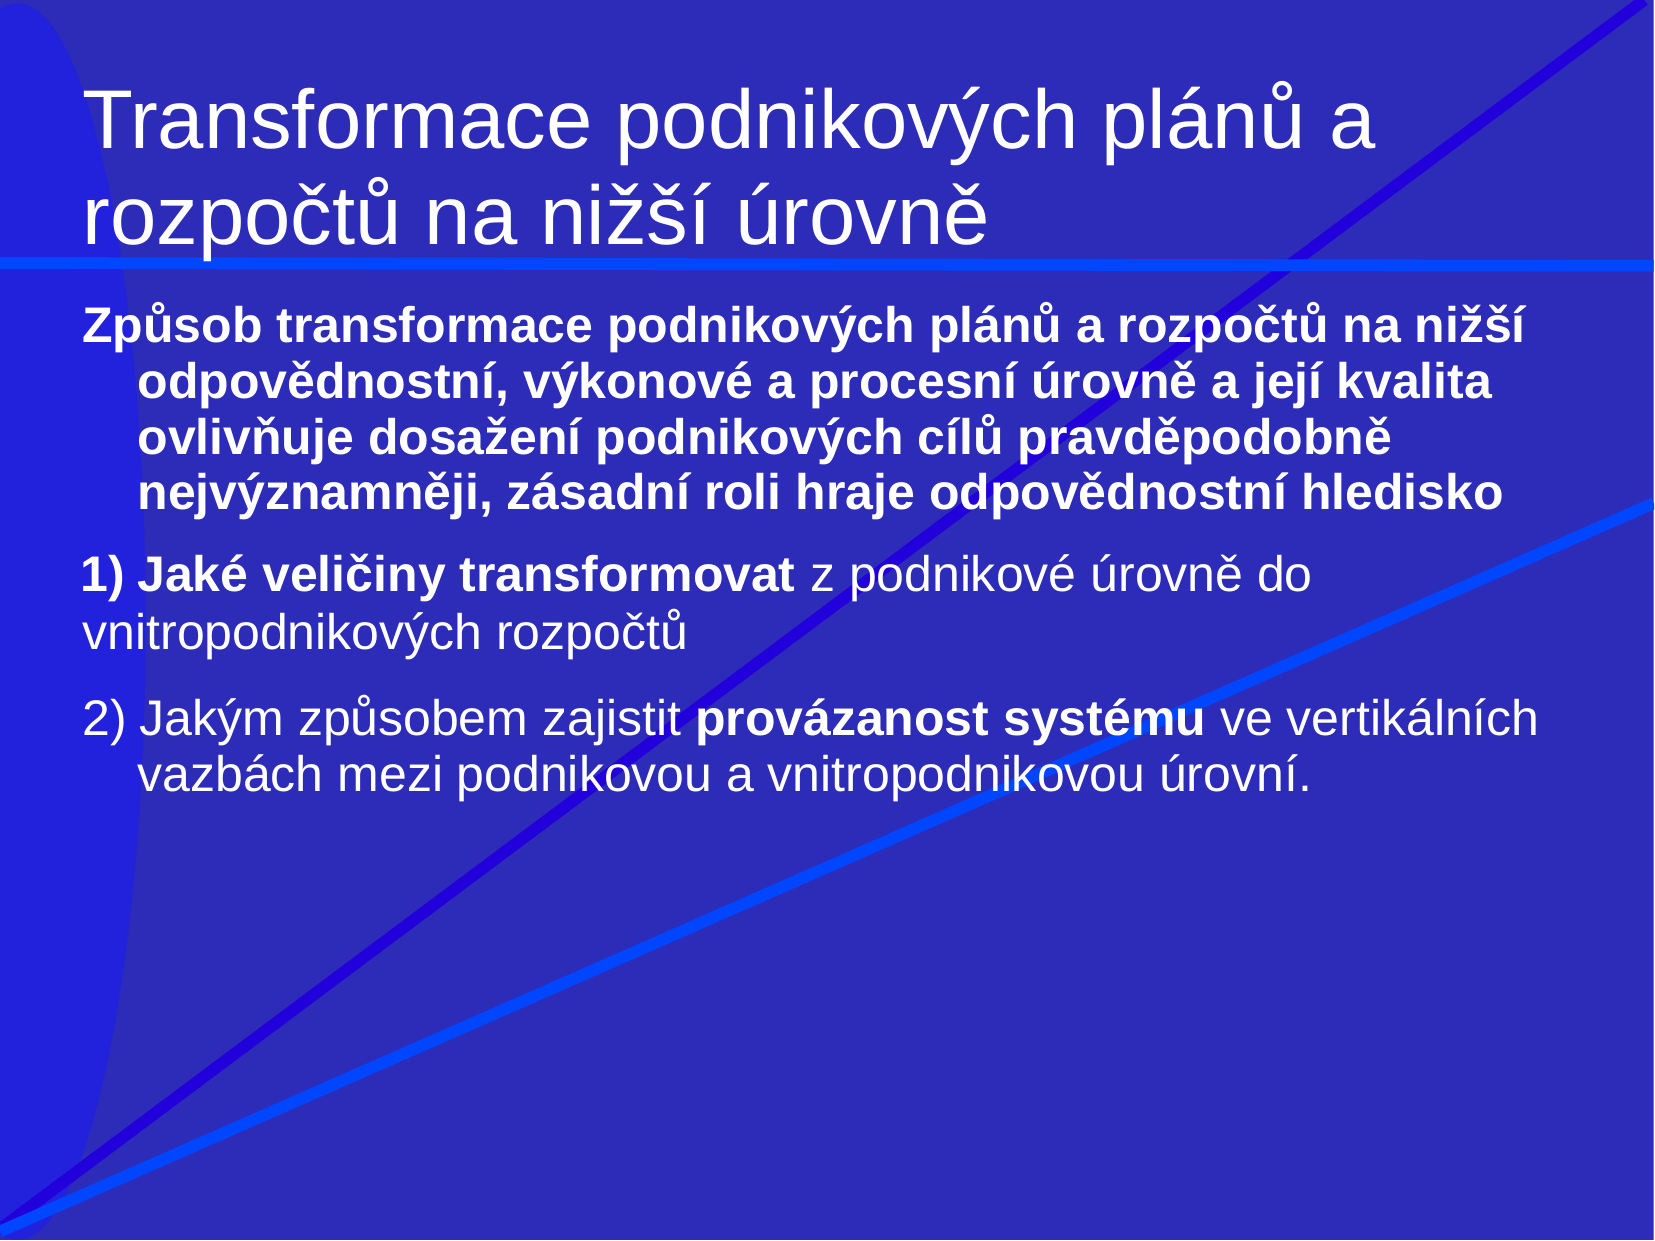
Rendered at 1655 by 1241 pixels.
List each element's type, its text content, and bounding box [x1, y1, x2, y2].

title Transformace podnikových plánů a rozpočtů na nižší úrovně [80, 69, 1574, 277]
list Způsob transformace podnikových plánů a rozpočtů na nižší odpovědnostní, výkonové a procesní úrovně a její kvalita ovlivňuje dosažení podnikových cílů pravděpodobně nejvýznamněji, zásadní roli hraje odpovědnostní hledisko 1) Jaké veličiny transformovat z podnikové úrovně do vnitropodnikových rozpočtů 2) Jakým způsobem zajistit provázanost systému ve vertikálních vazbách mezi podnikovou a vnitropodnikovou úrovní. [80, 296, 1574, 1002]
